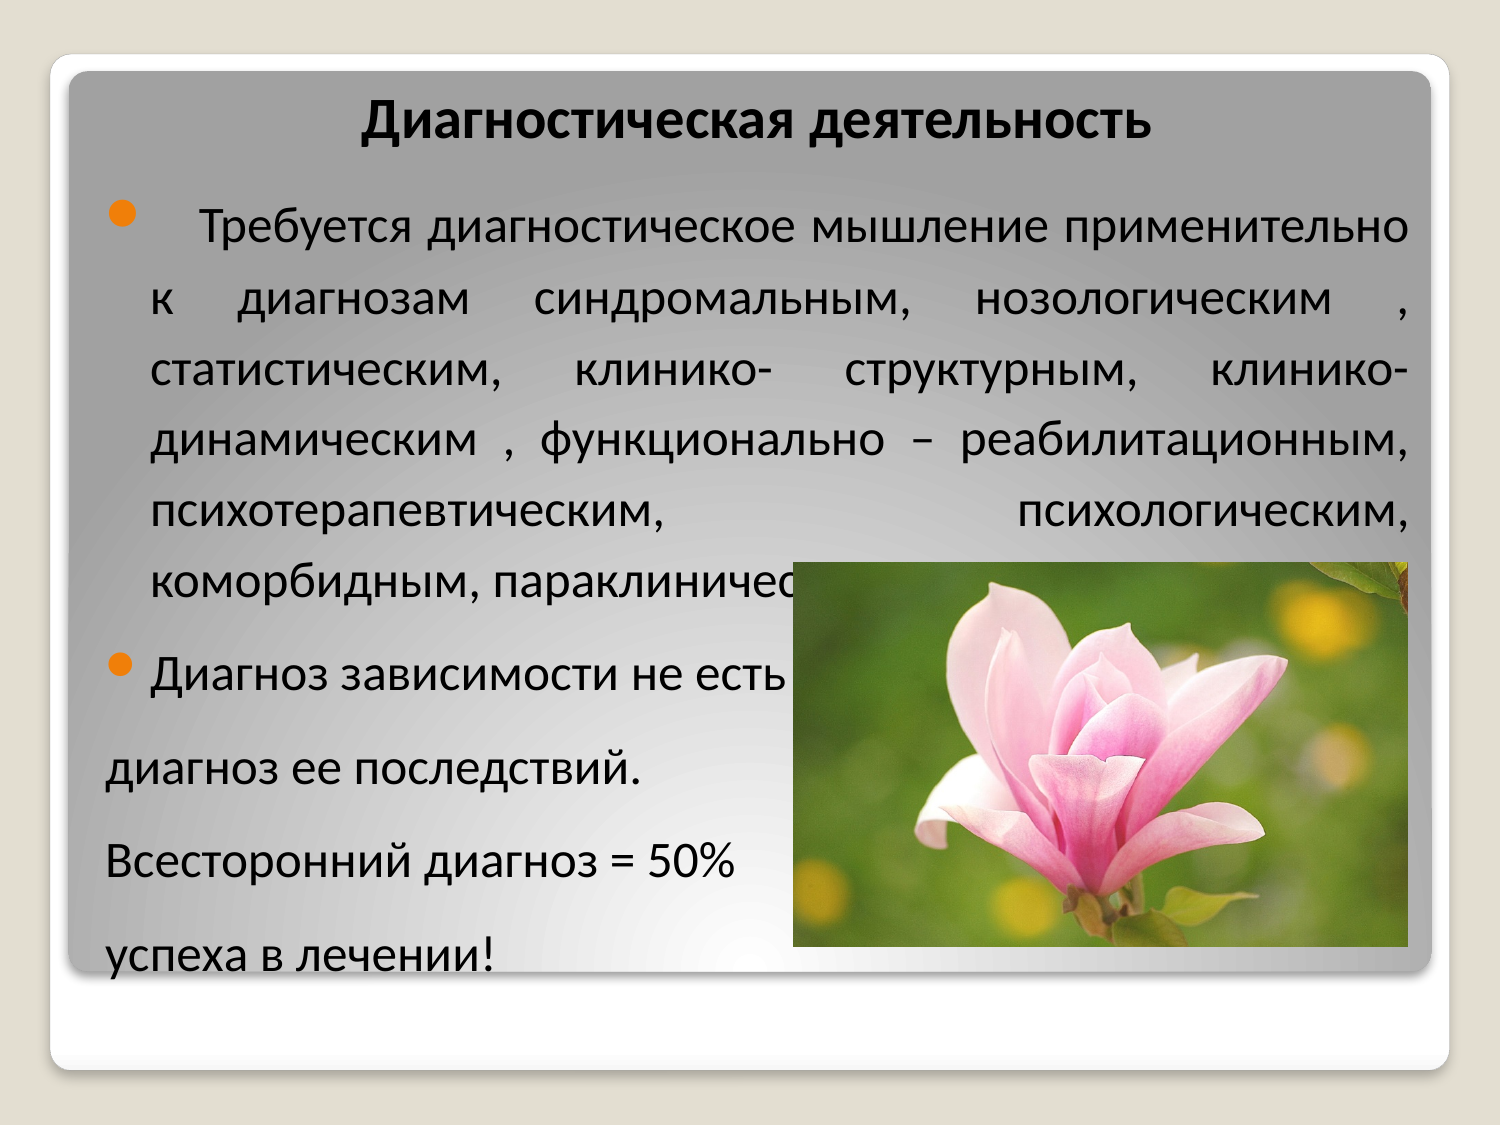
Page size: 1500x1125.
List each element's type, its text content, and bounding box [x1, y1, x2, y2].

list Диагностическая деятельность Требуется диагностическое мышление применительно к диагнозам синдромальным, нозологическим , статистическим, клинико- структурным, клинико- динамическим , функционально – реабилитационным, психотерапевтическим, психологическим, коморбидным, параклиническим, лабораторным и т.д. Диагноз зависимости не есть диагноз ее последствий. Всесторонний диагноз = 50% успеха в лечении! [75, 54, 1425, 1005]
picture [792, 562, 1408, 947]
